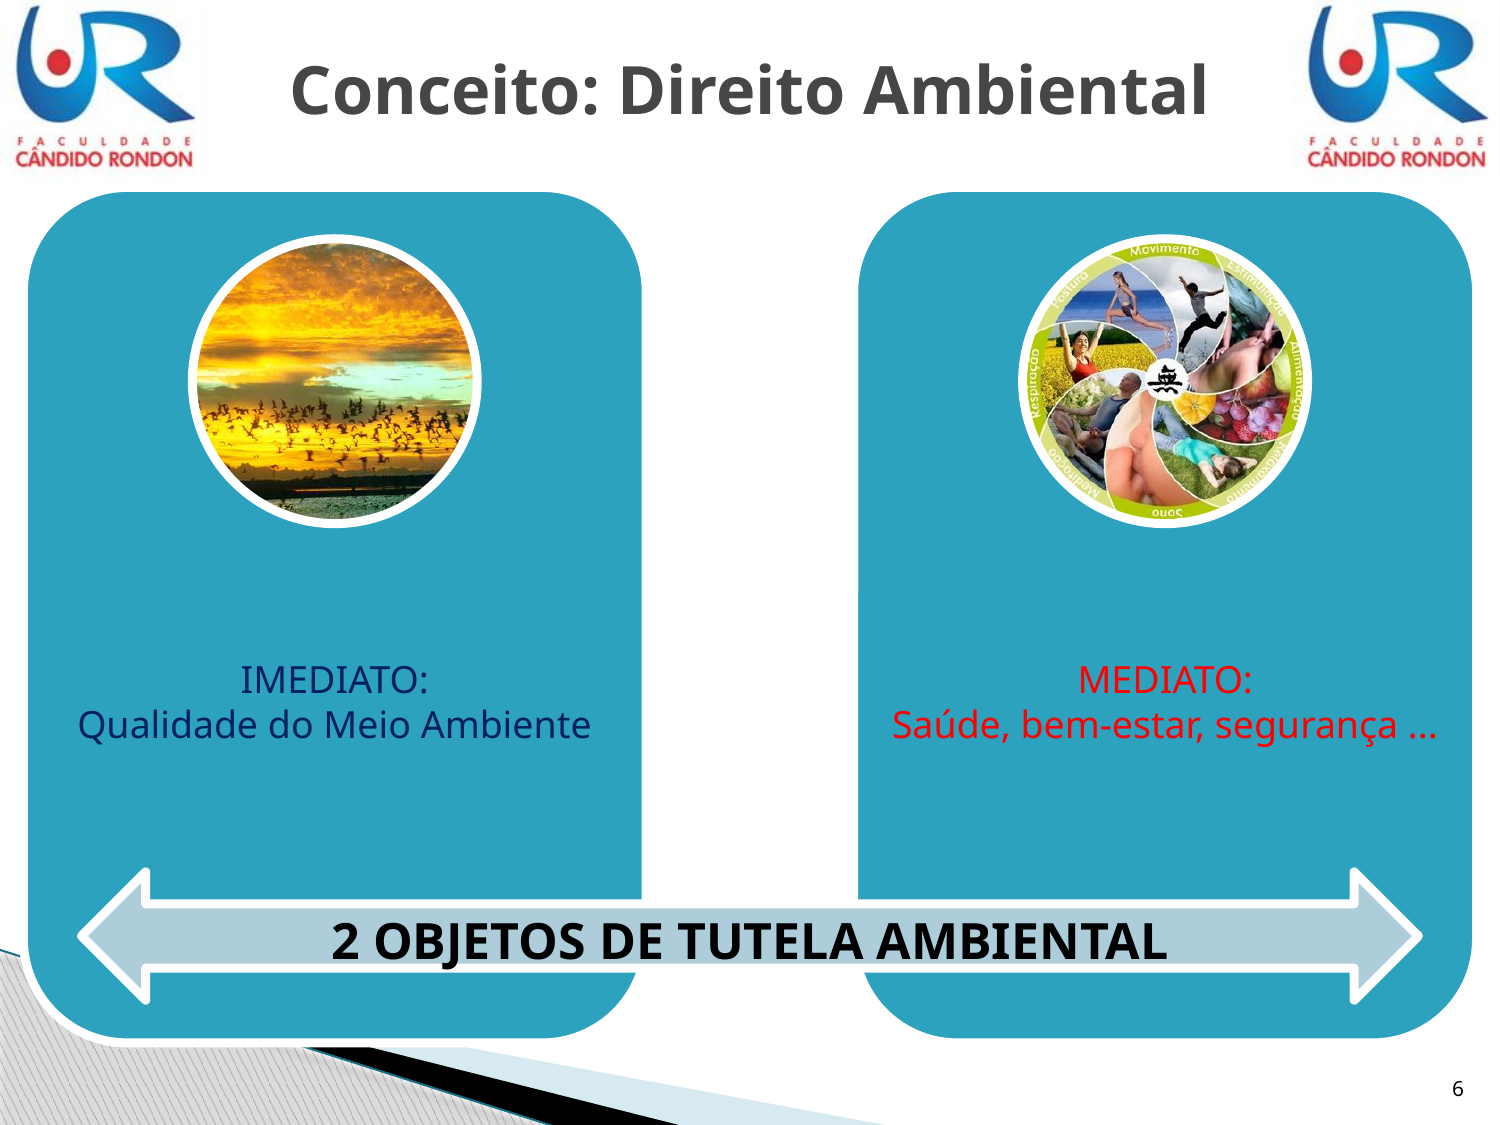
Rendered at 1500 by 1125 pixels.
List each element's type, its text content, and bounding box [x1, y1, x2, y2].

picture [1292, 0, 1500, 183]
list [23, 187, 1477, 1044]
text_box Conceito: Direito Ambiental [213, 35, 1286, 141]
picture [0, 0, 208, 183]
slide_number 6 [1418, 1051, 1479, 1112]
